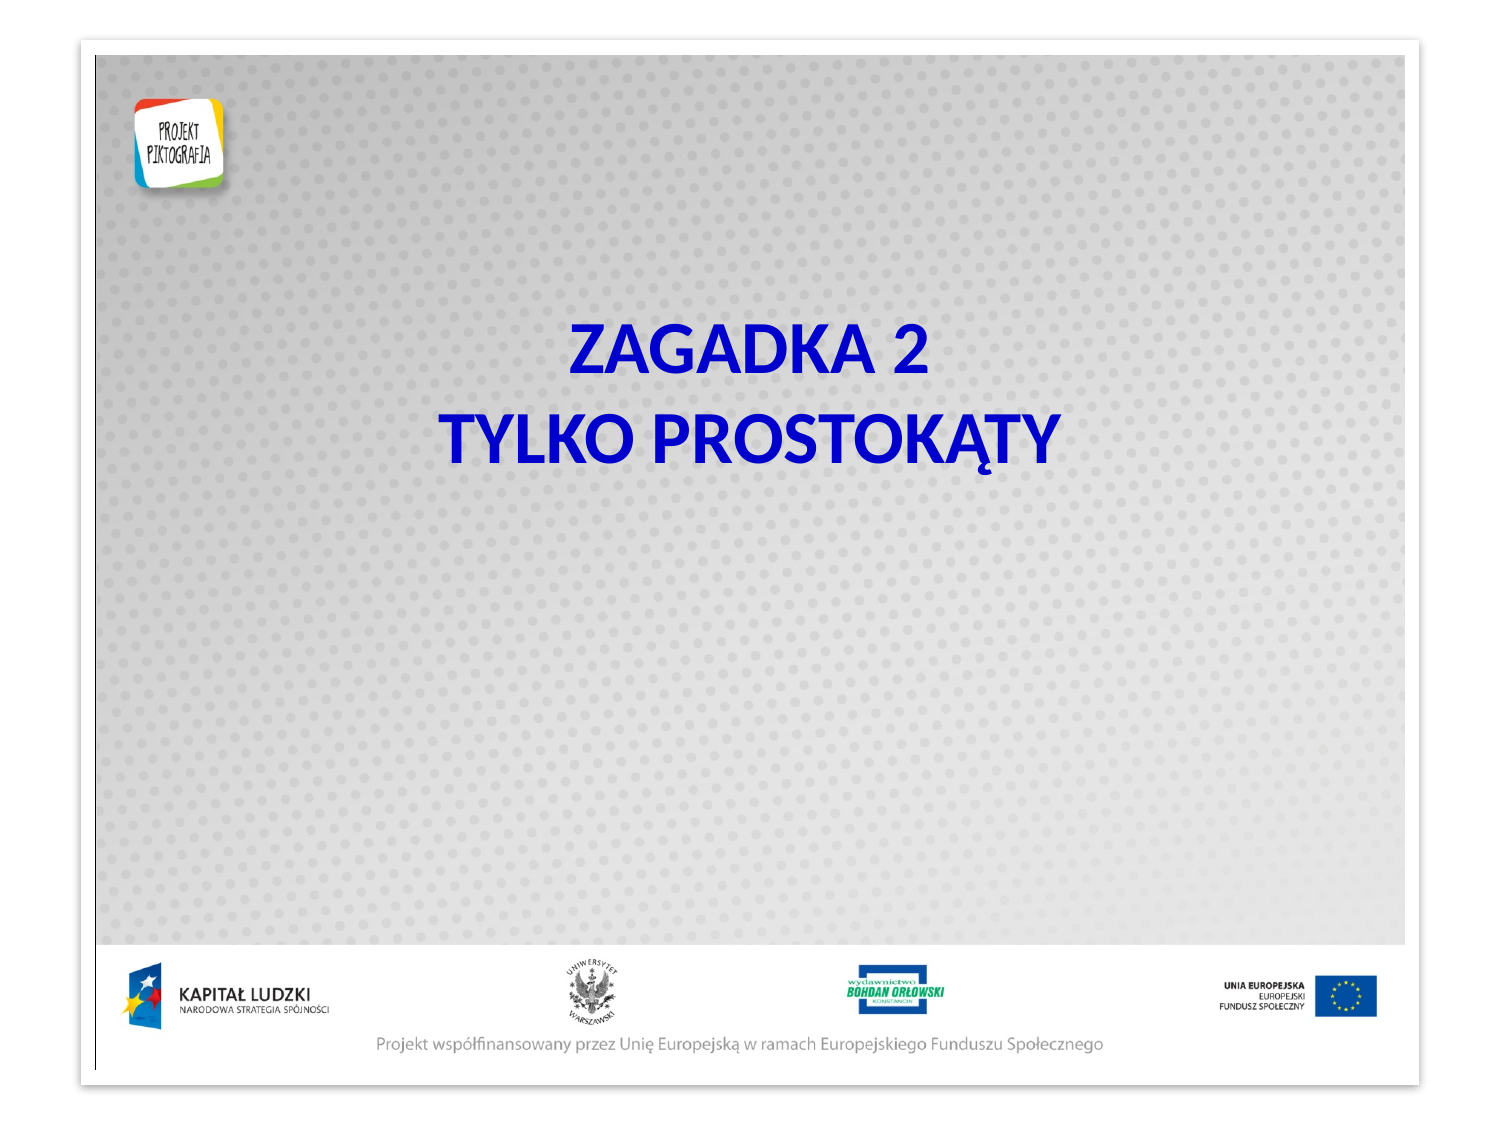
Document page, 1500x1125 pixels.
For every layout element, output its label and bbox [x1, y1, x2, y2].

list [95, 54, 1405, 1071]
